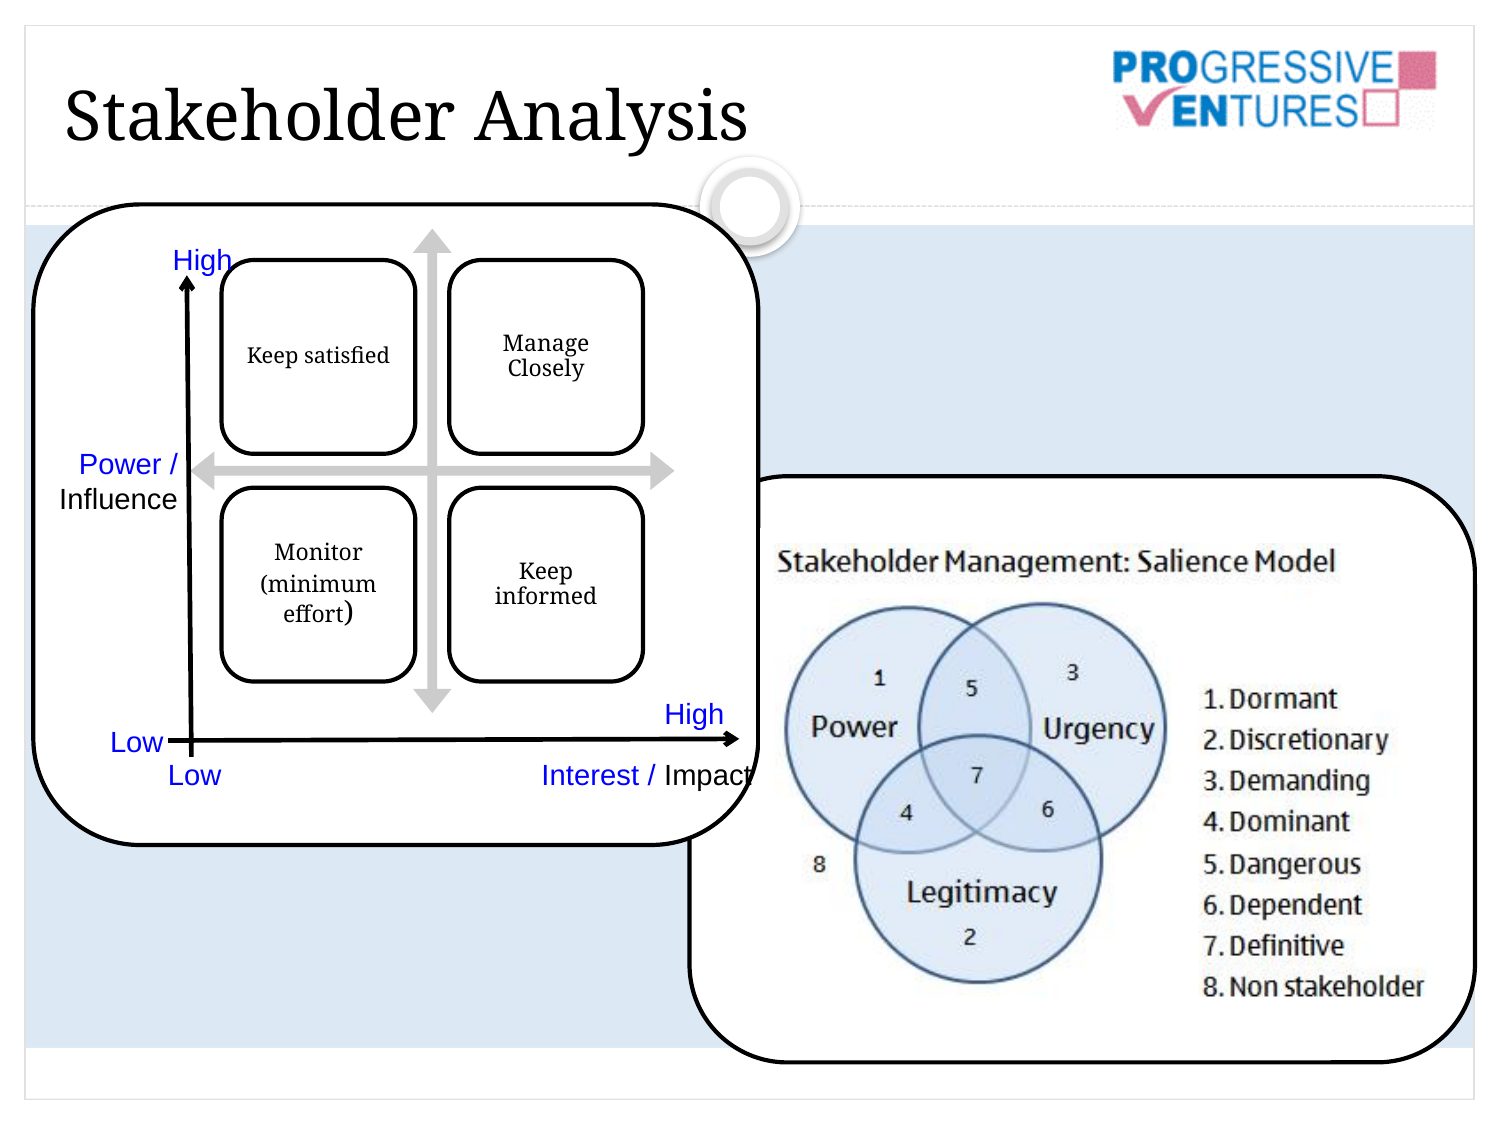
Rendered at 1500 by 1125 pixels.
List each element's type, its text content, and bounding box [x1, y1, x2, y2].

title Stakeholder Analysis [49, 37, 1450, 163]
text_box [0, 204, 1476, 1063]
